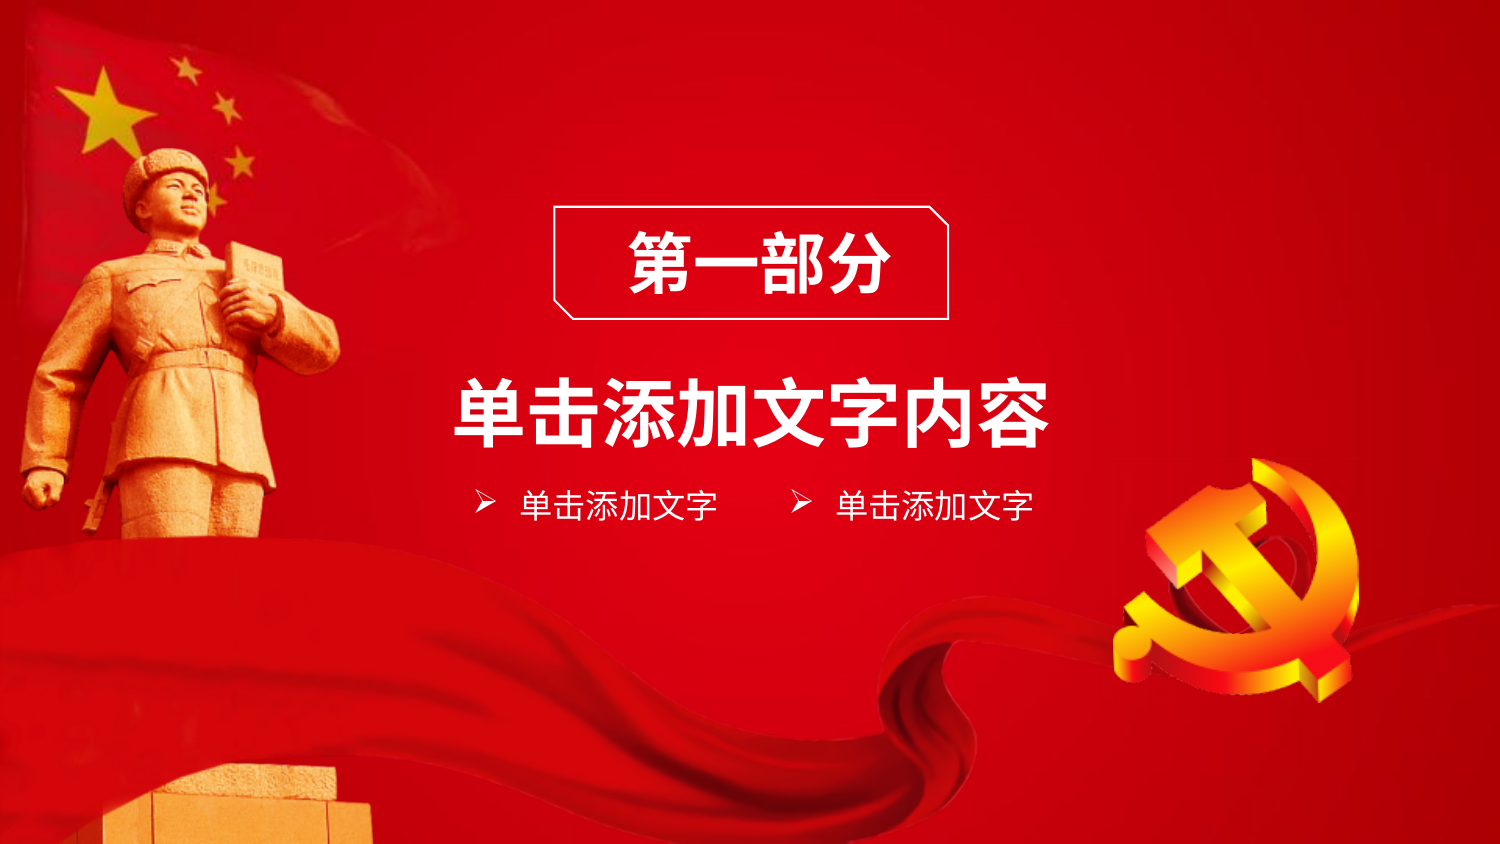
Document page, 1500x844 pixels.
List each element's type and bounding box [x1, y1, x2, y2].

text_box [554, 206, 949, 319]
picture [0, 0, 1500, 844]
